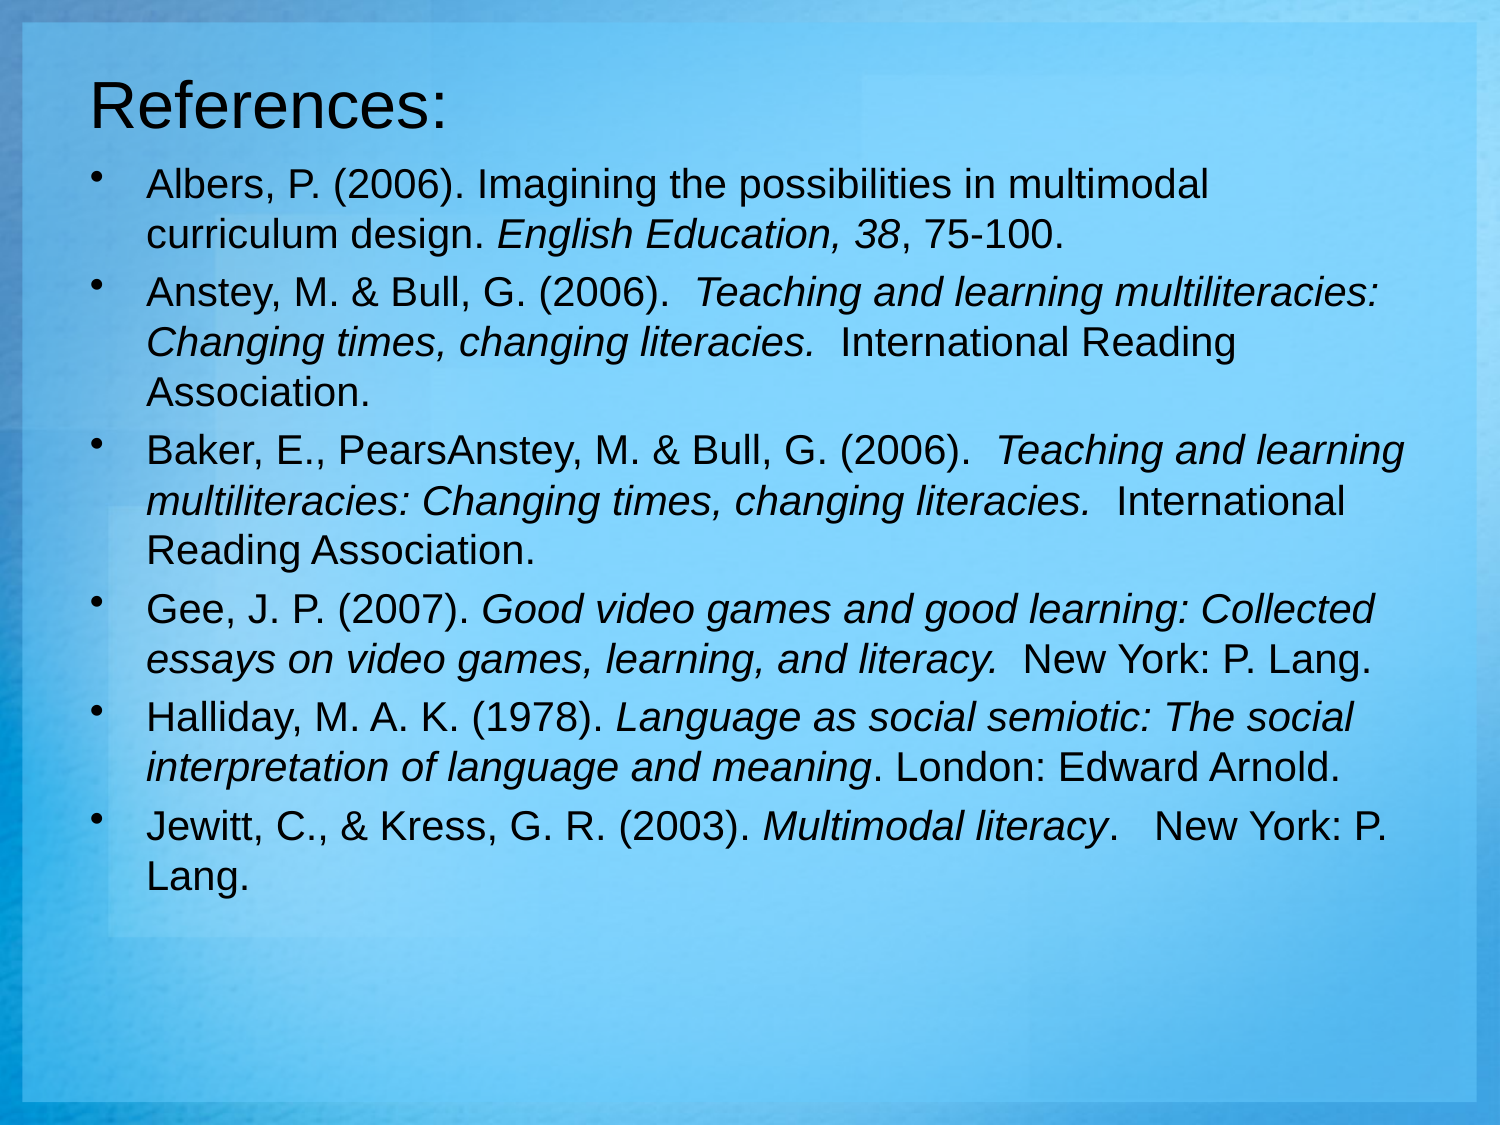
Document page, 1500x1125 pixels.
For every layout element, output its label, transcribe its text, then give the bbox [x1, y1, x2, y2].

picture [0, 0, 1500, 1125]
title References: [74, 44, 1425, 148]
list Albers, P. (2006). Imagining the possibilities in multimodal curriculum design. English Education, 38, 75-100. Anstey, M. & Bull, G. (2006). Teaching and learning multiliteracies: Changing times, changing literacies. International Reading Association. Baker, E., PearsAnstey, M. & Bull, G. (2006). Teaching and learning multiliteracies: Changing times, changing literacies. International Reading Association. Gee, J. P. (2007). Good video games and good learning: Collected essays on video games, learning, and literacy. New York: P. Lang. Halliday, M. A. K. (1978). Language as social semiotic: The social interpretation of language and meaning. London: Edward Arnold. Jewitt, C., & Kress, G. R. (2003). Multimodal literacy. New York: P. Lang. [74, 148, 1425, 1006]
